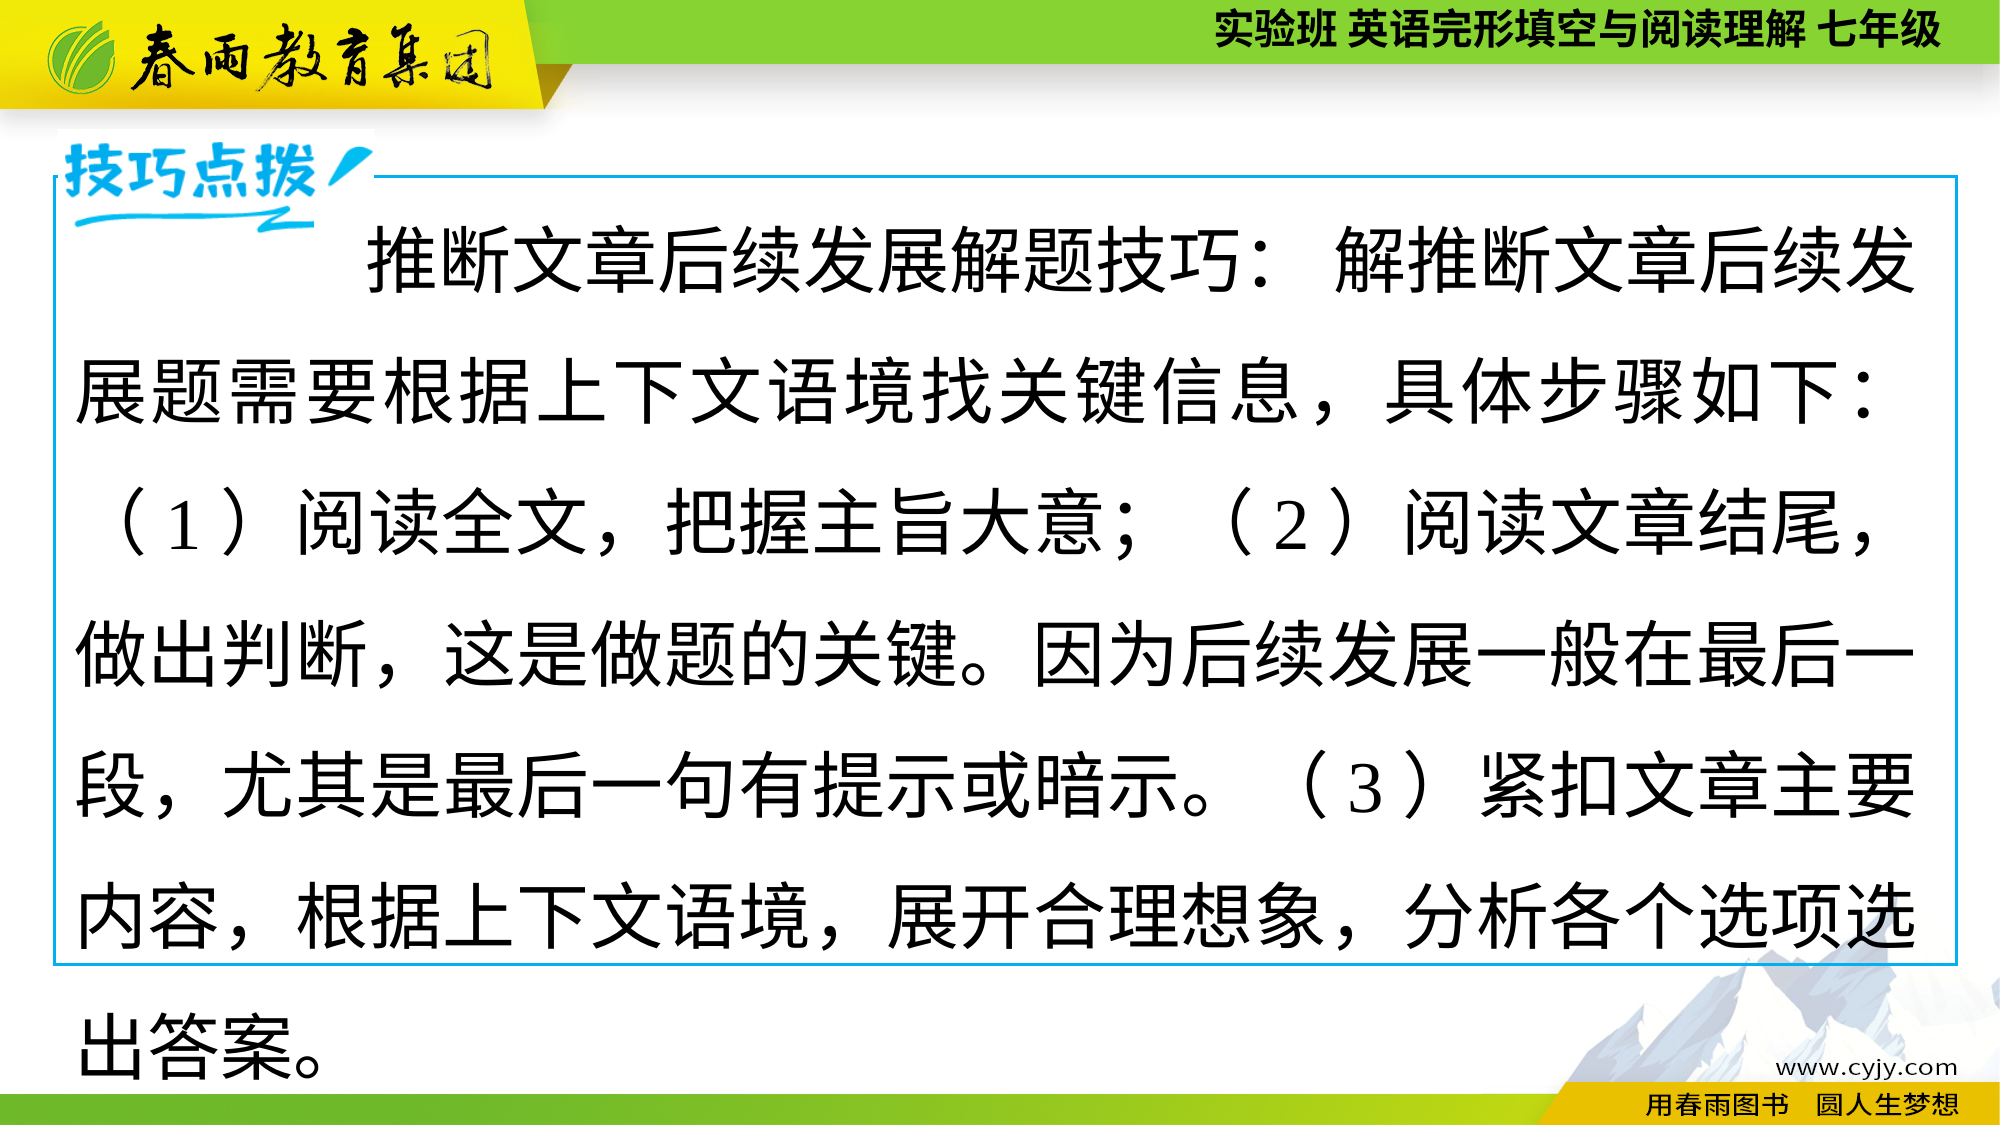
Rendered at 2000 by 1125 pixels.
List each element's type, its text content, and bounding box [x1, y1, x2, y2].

text_box [54, 240, 59, 965]
text_box [1933, 176, 1957, 965]
text_box 推断文章后续发展解题技巧： 解推断文章后续发展题需要根据上下文语境找关键信息，具体步骤如下：（1）阅读全文，把握主旨大意；（2）阅读文章结尾，做出判断，这是做题的关键。因为后续发展一般在最后一段，尤其是最后一句有提示或暗示。（3）紧扣文章主要内容，根据上下文语境，展开合理想象，分析各个选项选出答案。 [59, 163, 1933, 1098]
picture [0, 0, 2000, 1125]
